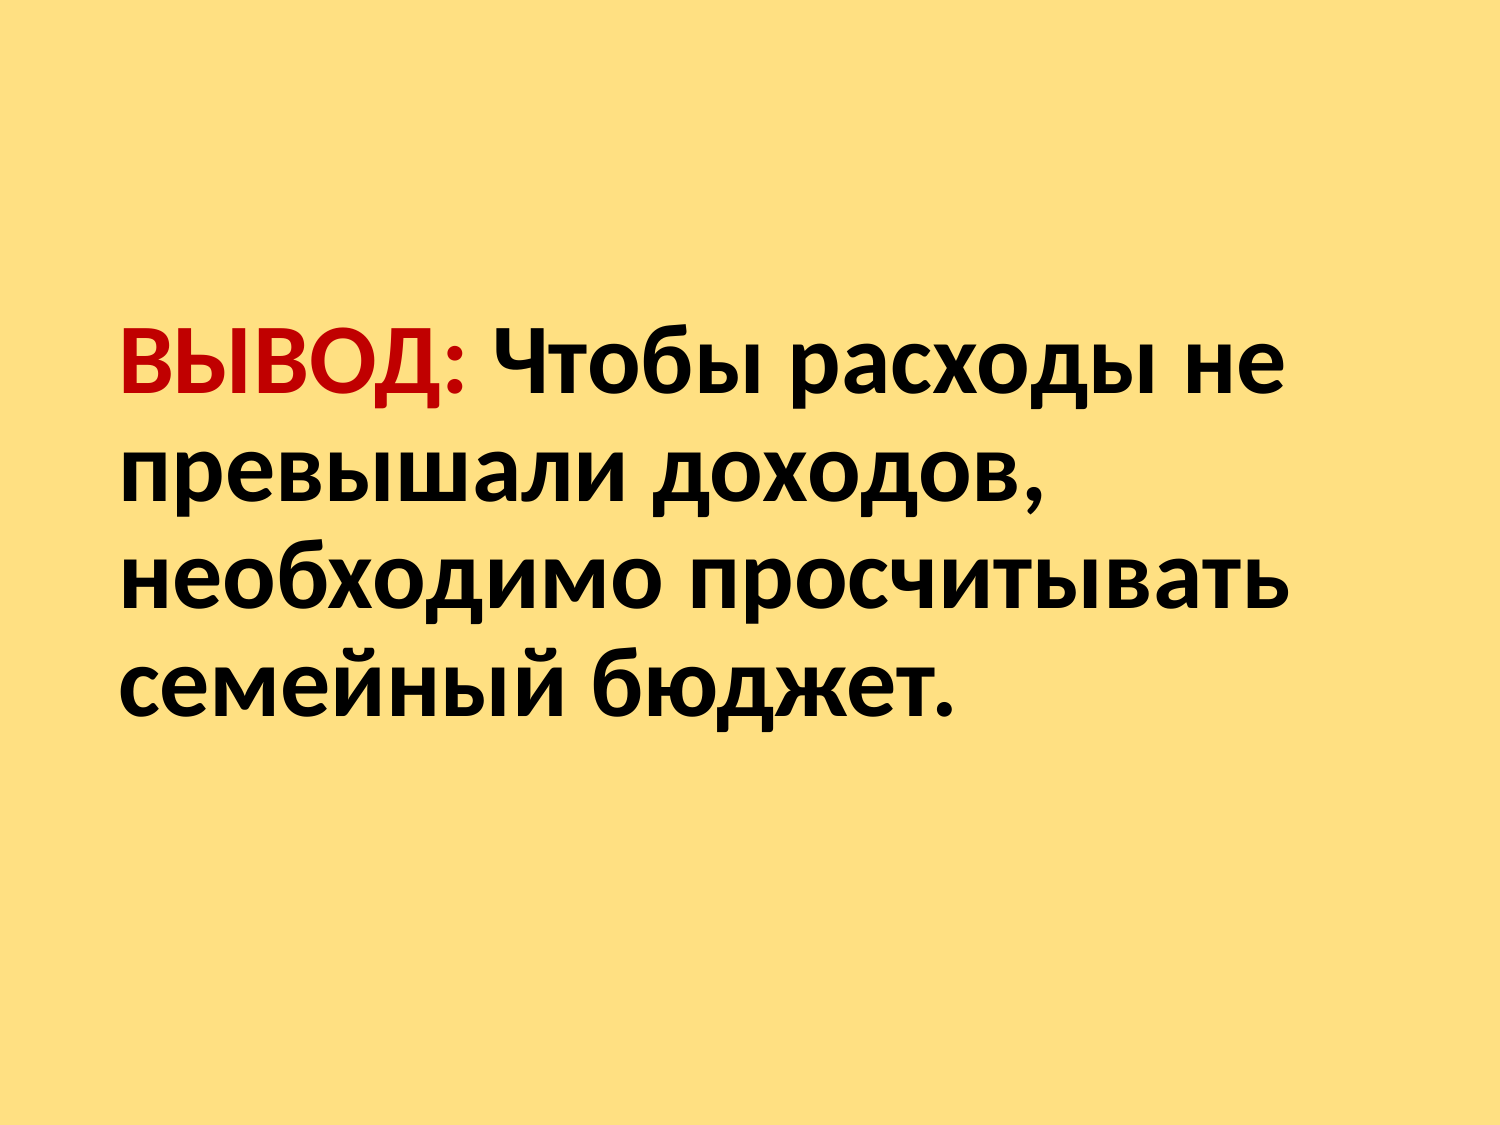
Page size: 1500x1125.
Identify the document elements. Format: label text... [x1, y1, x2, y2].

list ВЫВОД: Чтобы расходы не превышали доходов, необходимо просчитывать семейный бюджет. [103, 299, 1397, 1014]
